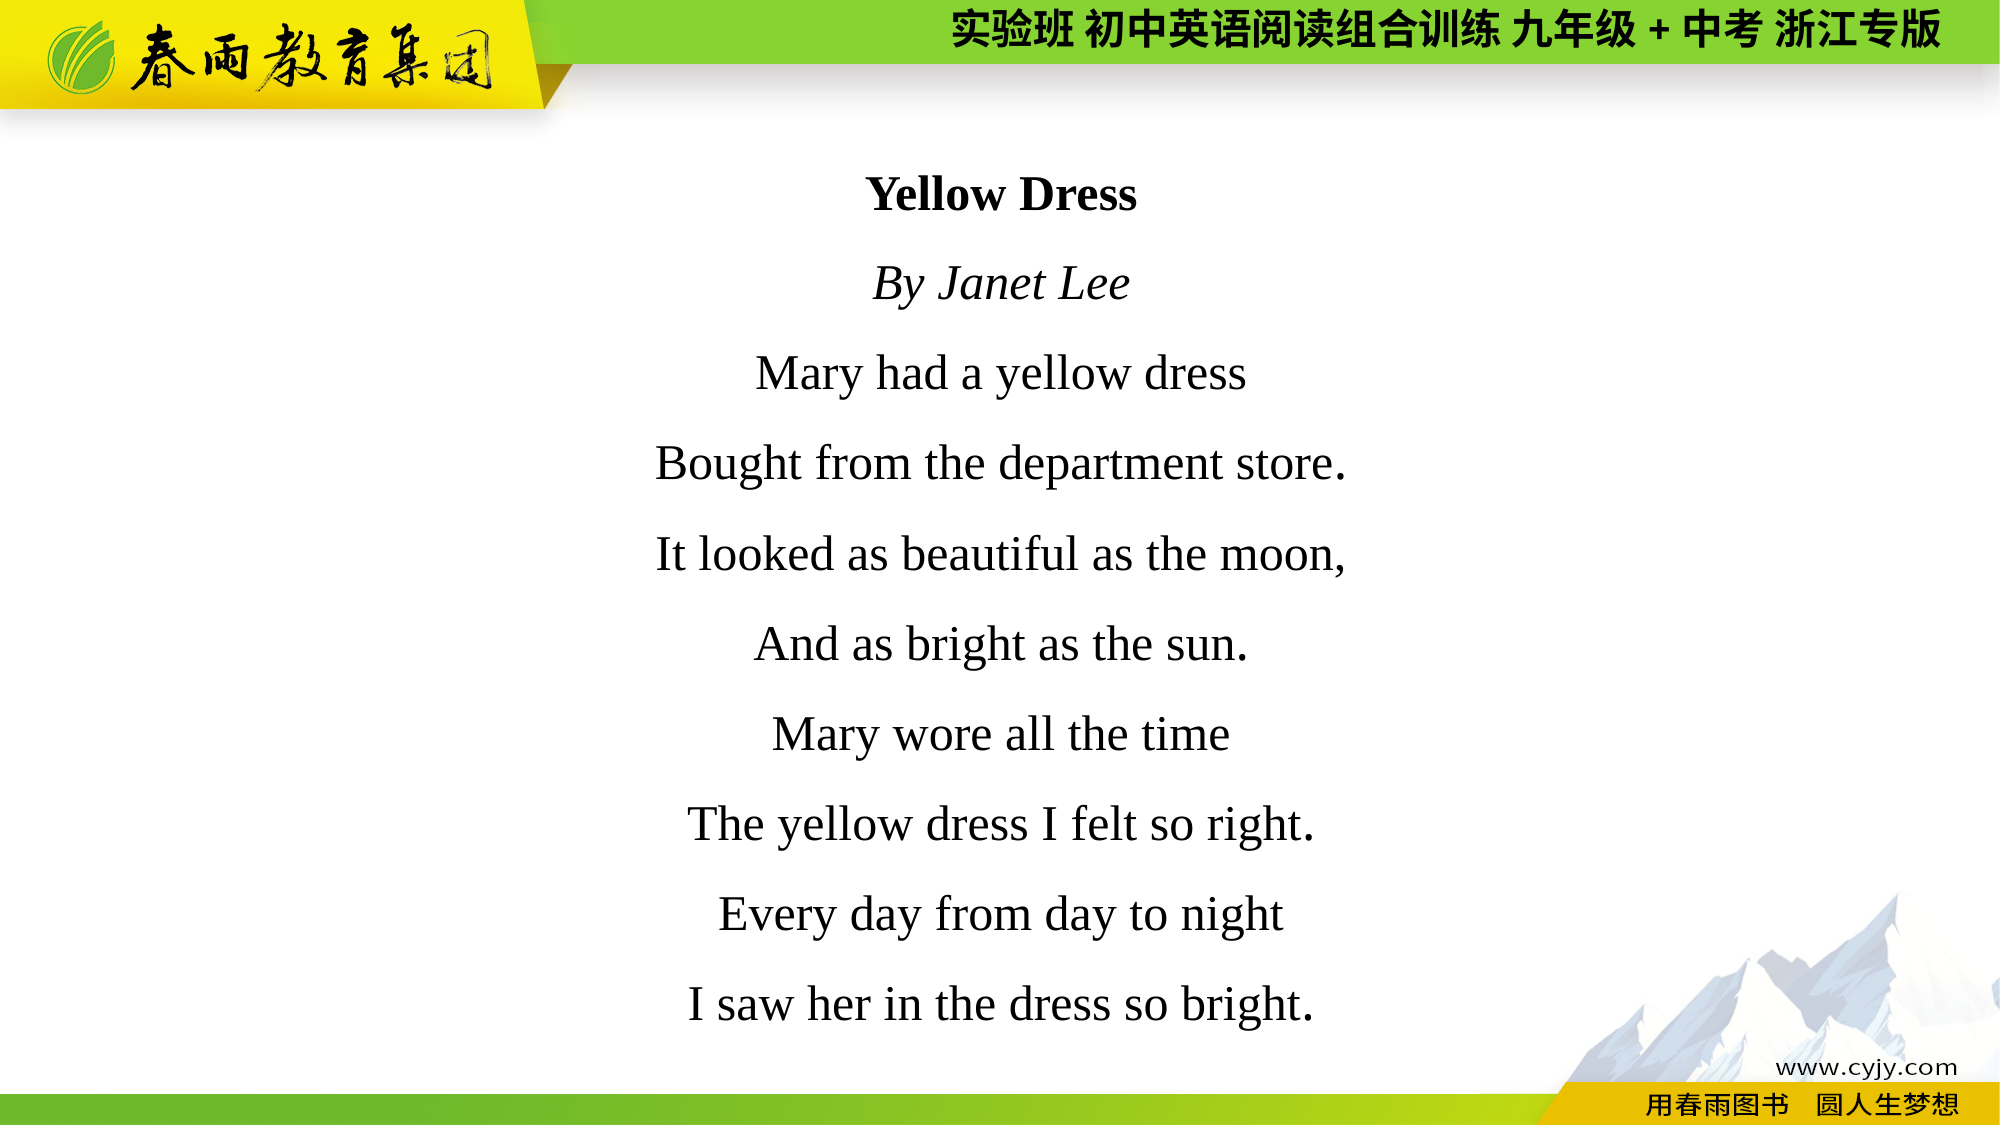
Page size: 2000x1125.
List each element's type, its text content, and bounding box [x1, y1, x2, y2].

list Yellow Dress By Janet Lee Mary had a yellow dress Bought from the department store. It looked as beautiful as the moon, And as bright as the sun. Mary wore all the time The yellow dress I felt so right. Every day from day to night I saw her in the dress so bright. [59, 122, 1944, 1035]
picture [0, 0, 2000, 1125]
